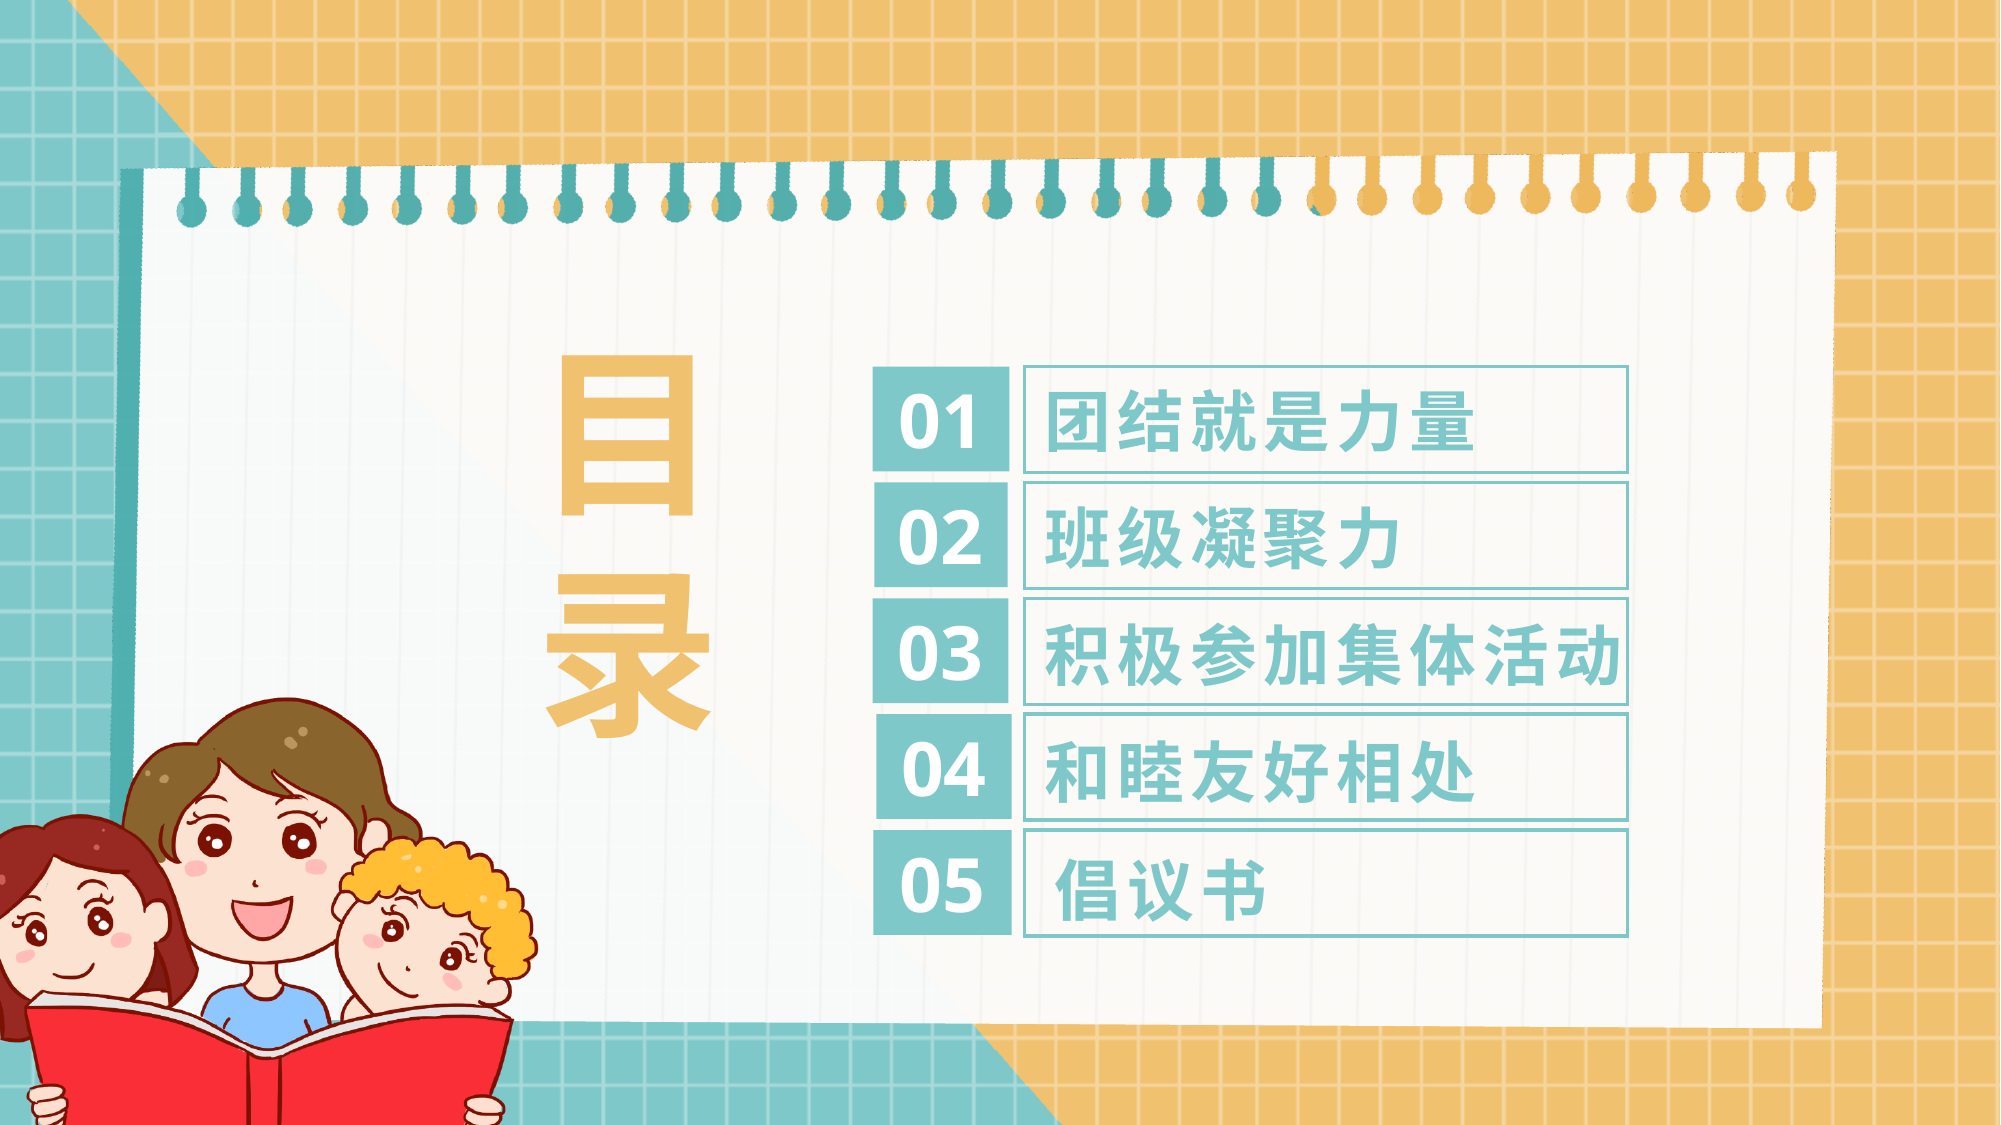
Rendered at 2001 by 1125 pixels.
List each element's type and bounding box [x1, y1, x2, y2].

text_box [872, 366, 1012, 937]
text_box [1024, 366, 1644, 938]
picture [0, 0, 2001, 1125]
